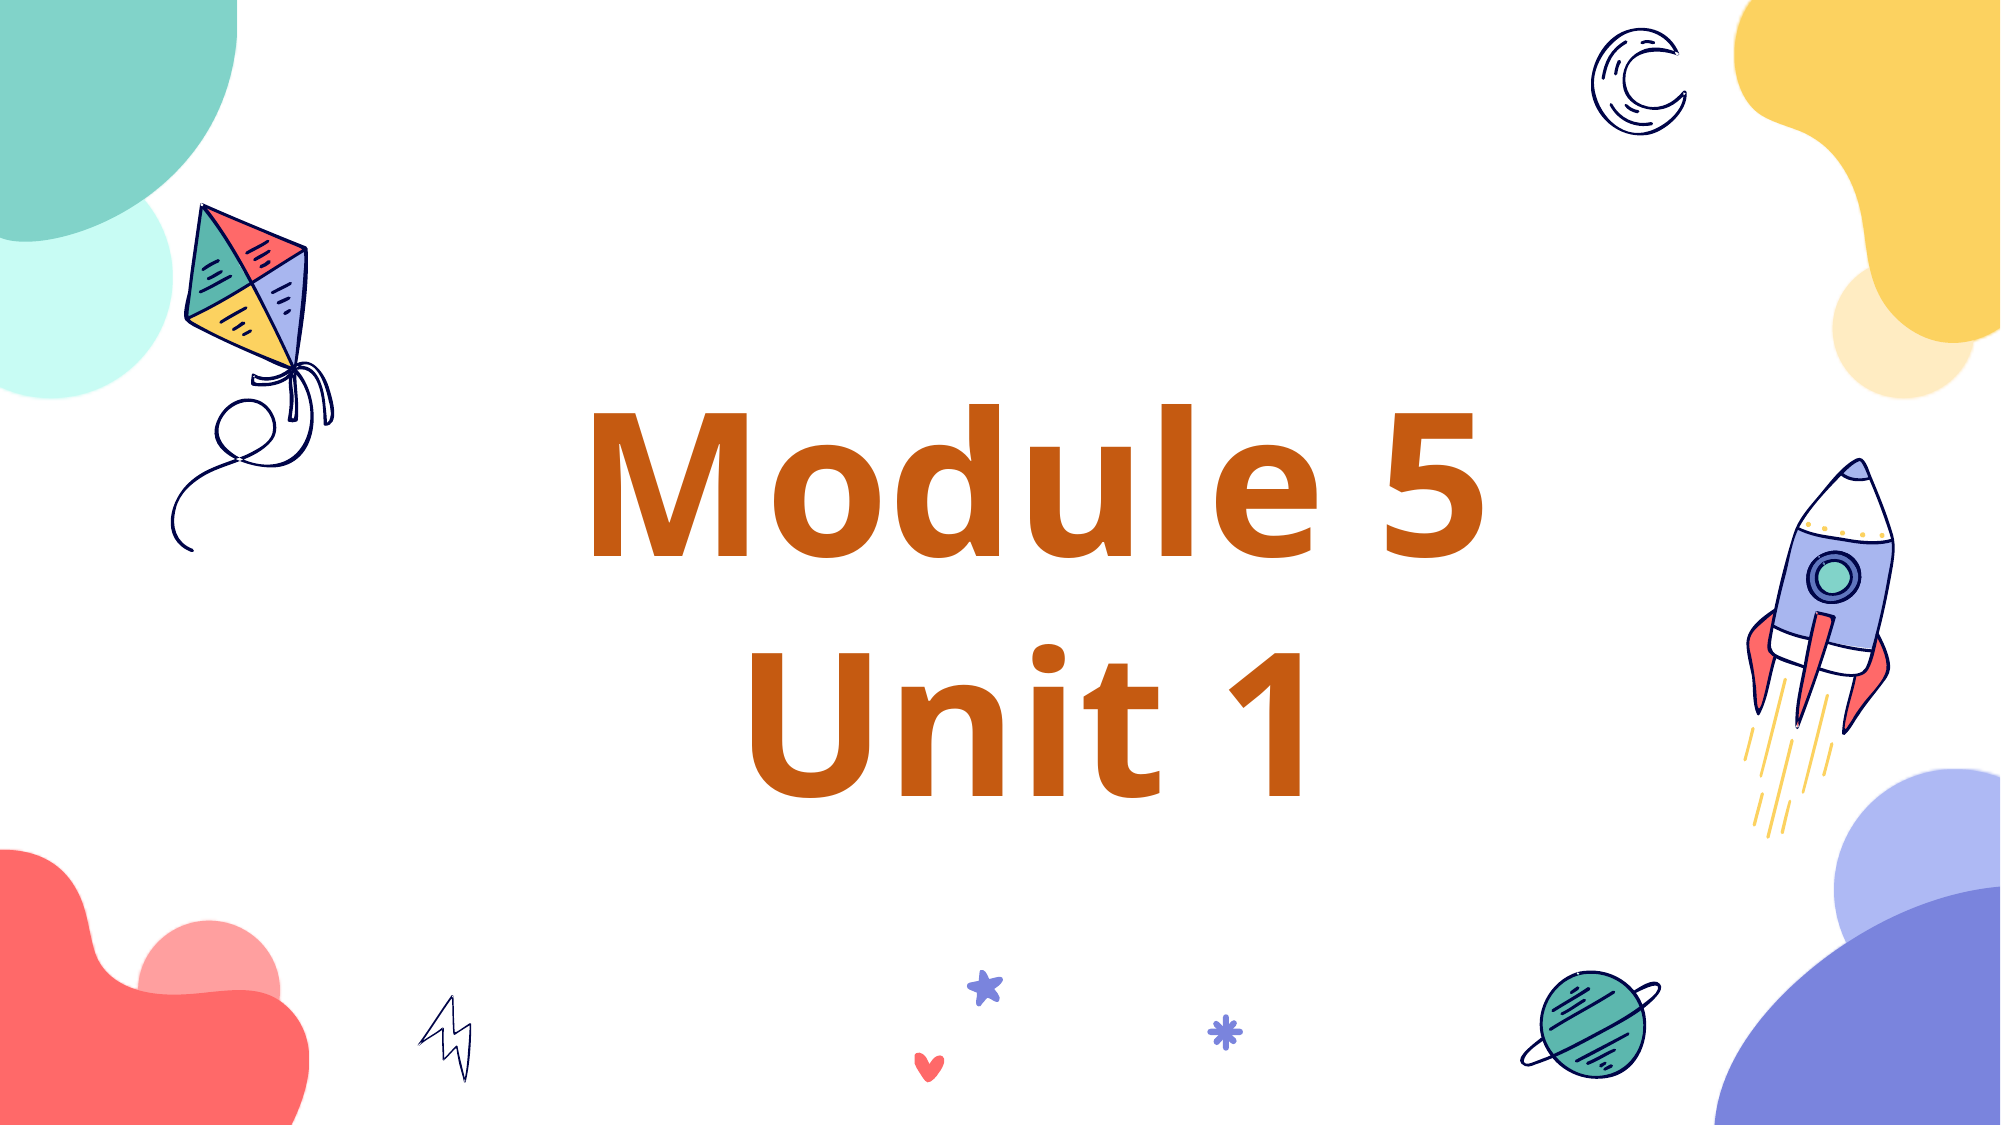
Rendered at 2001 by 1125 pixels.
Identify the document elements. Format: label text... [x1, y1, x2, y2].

text_box Module 5 Unit 1 [474, 349, 1595, 845]
picture [0, 0, 2001, 1125]
